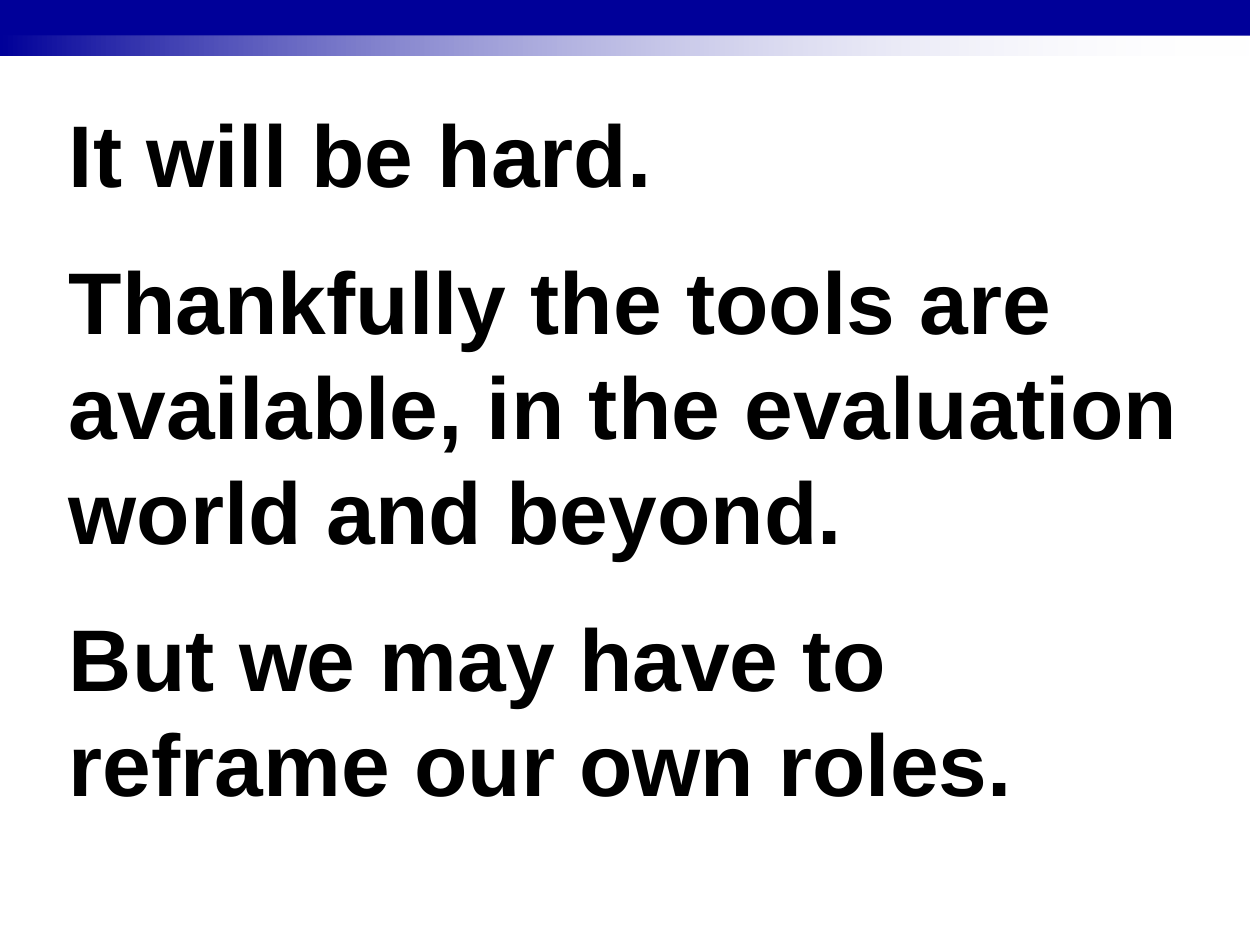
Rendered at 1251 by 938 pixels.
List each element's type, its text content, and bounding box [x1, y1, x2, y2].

list It will be hard. Thankfully the tools are available, in the evaluation world and beyond. But we may have to reframe our own roles. [54, 92, 1216, 792]
